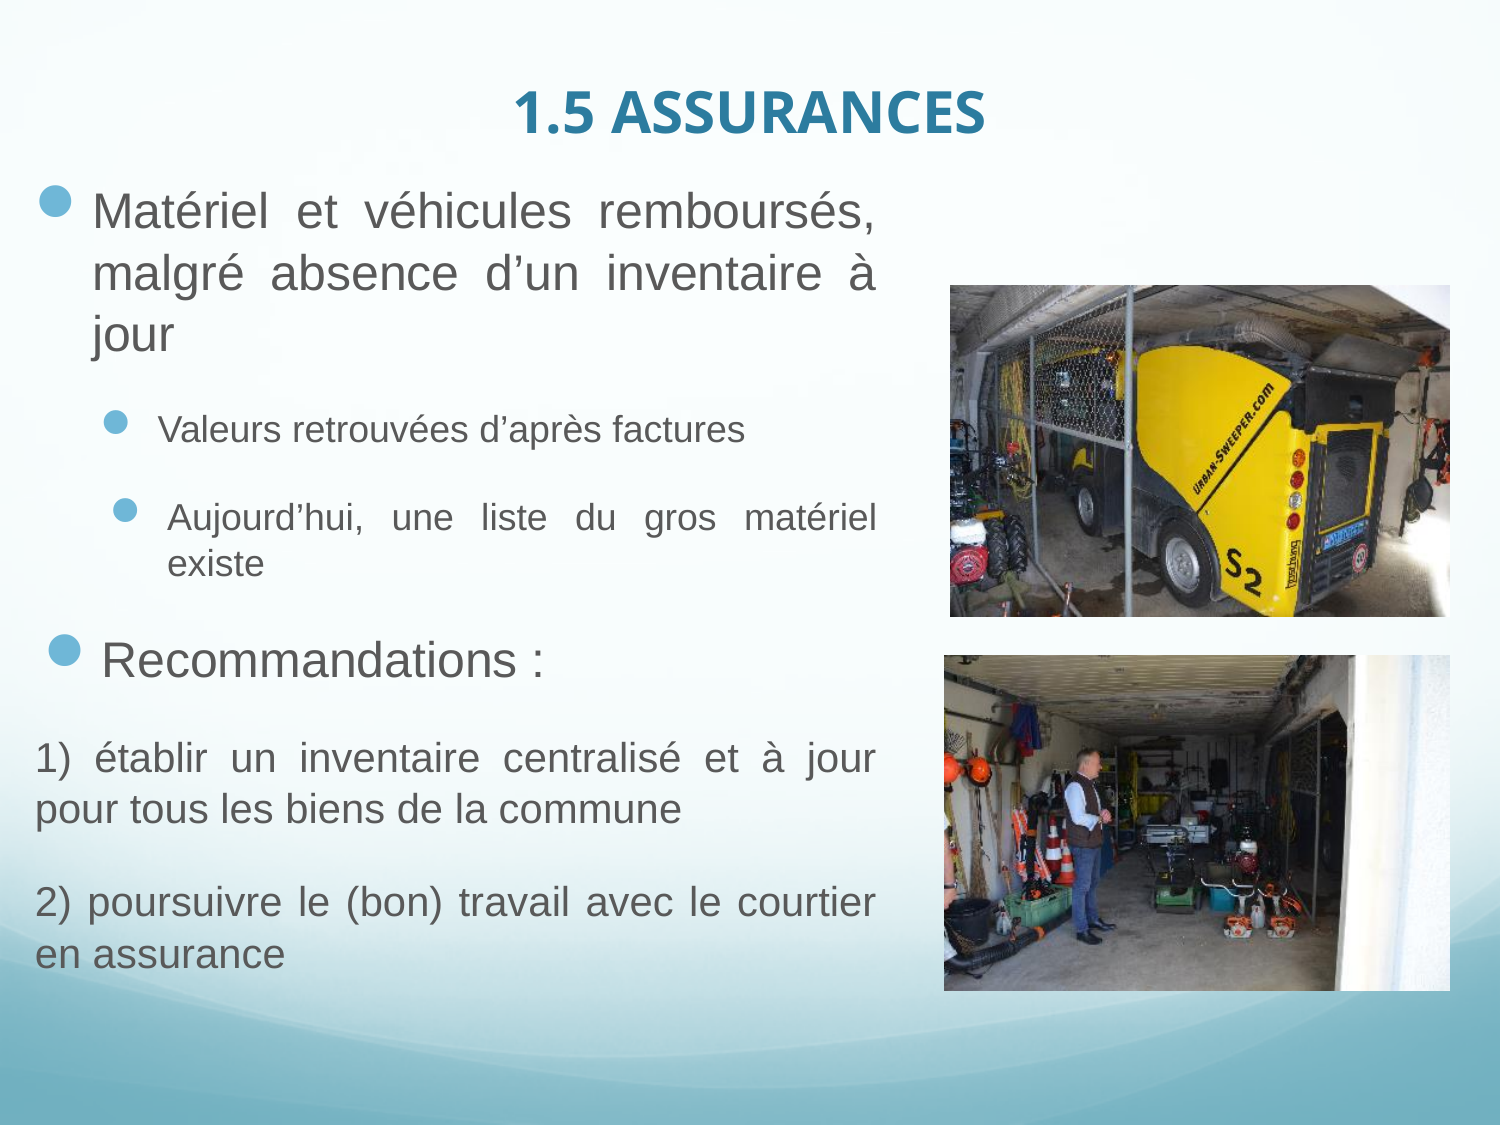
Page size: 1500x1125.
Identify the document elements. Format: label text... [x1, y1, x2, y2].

title 1.5 Assurances [90, 27, 1410, 223]
picture [943, 655, 1450, 991]
text_box Matériel et véhicules remboursés, malgré absence d’un inventaire à jour Valeurs retrouvées d’après factures Aujourd’hui, une liste du gros matériel existe Recommandations : 1) établir un inventaire centralisé et à jour pour tous les biens de la commune 2) poursuivre le (bon) travail avec le courtier en assurance [19, 169, 892, 1088]
picture [949, 285, 1450, 618]
